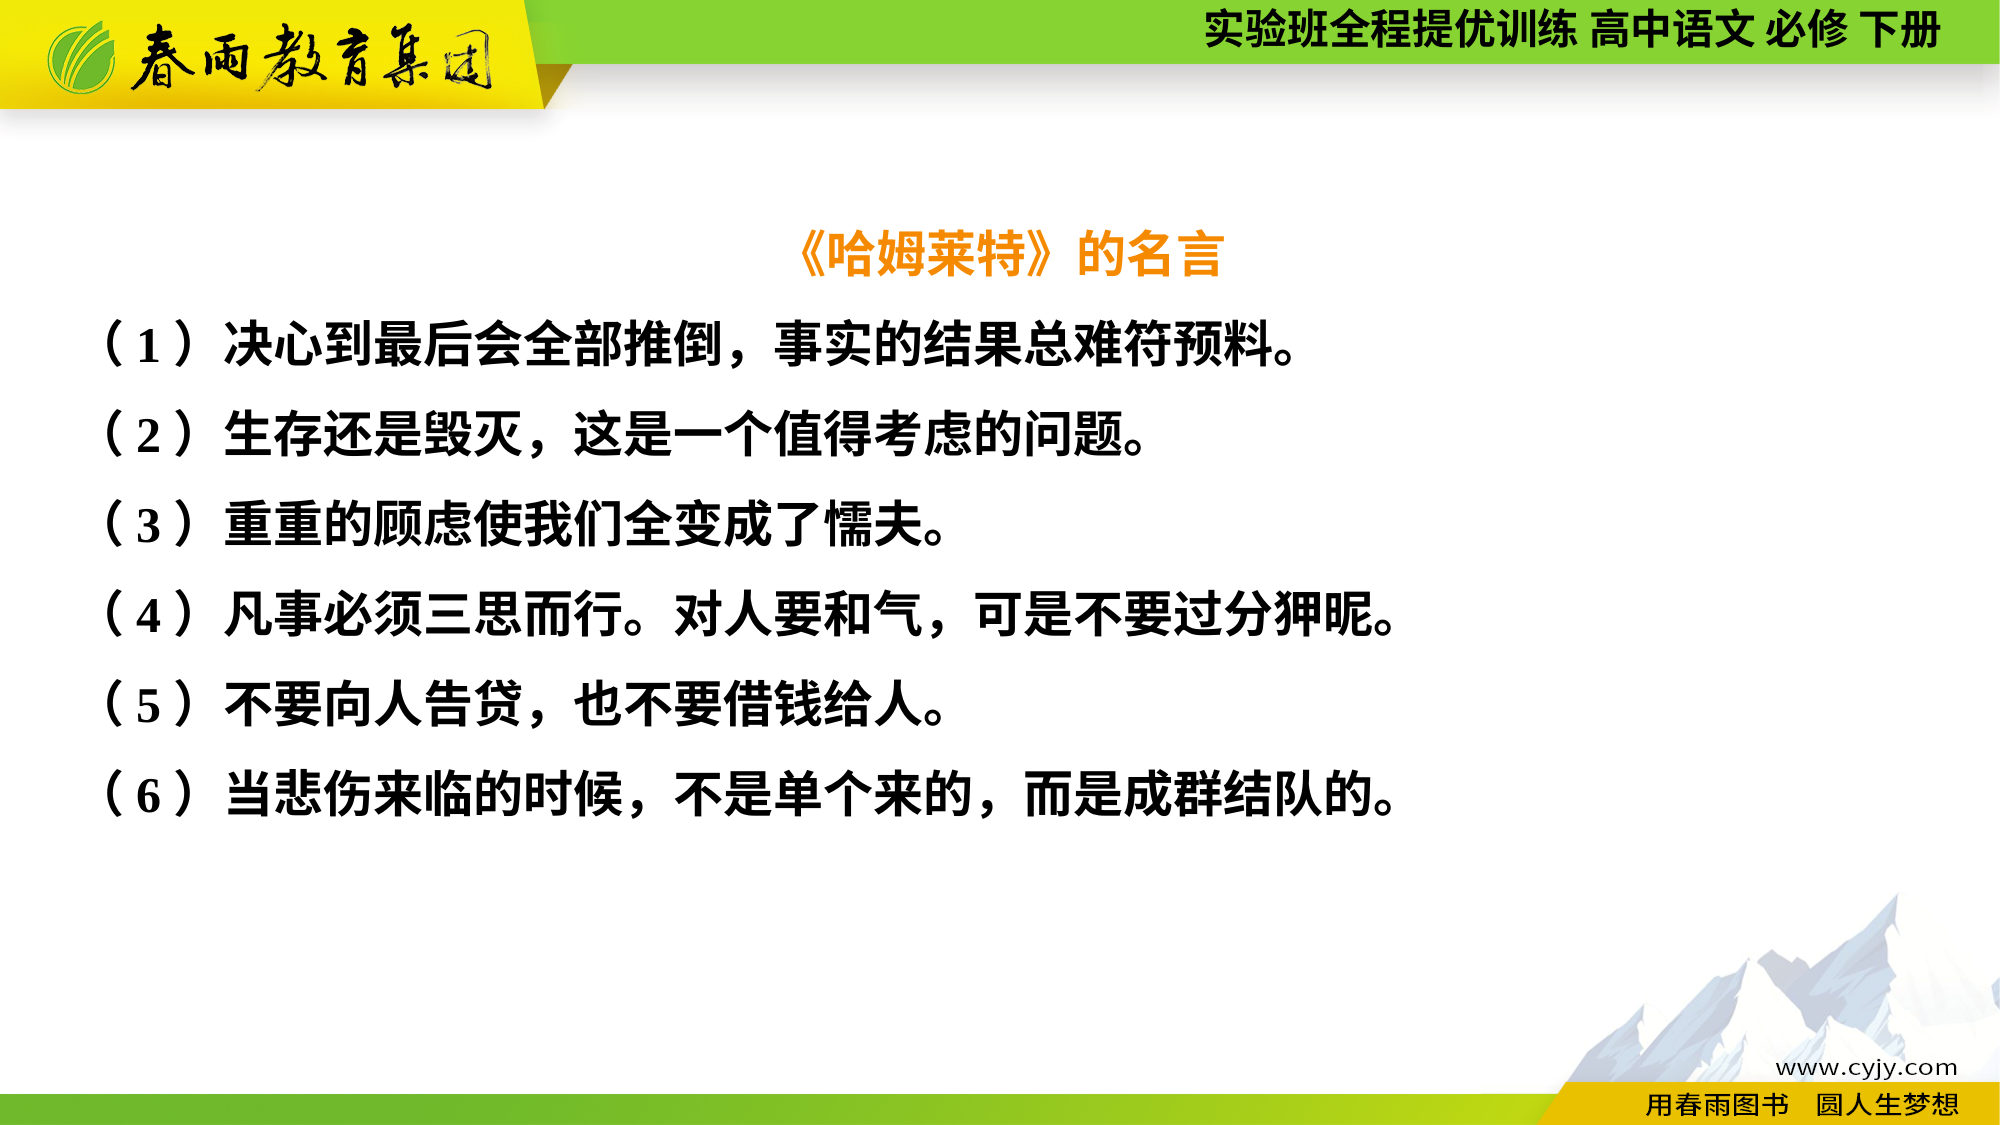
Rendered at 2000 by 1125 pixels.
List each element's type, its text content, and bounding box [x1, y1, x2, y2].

picture [0, 0, 2000, 1125]
list 《哈姆莱特》的名言 （1）决心到最后会全部推倒，事实的结果总难符预料。 （2）生存还是毁灭，这是一个值得考虑的问题。 （3）重重的顾虑使我们全变成了懦夫。 （4）凡事必须三思而行。对人要和气，可是不要过分狎昵。 （5）不要向人告贷，也不要借钱给人。 （6）当悲伤来临的时候，不是单个来的，而是成群结队的。 [59, 184, 1944, 825]
